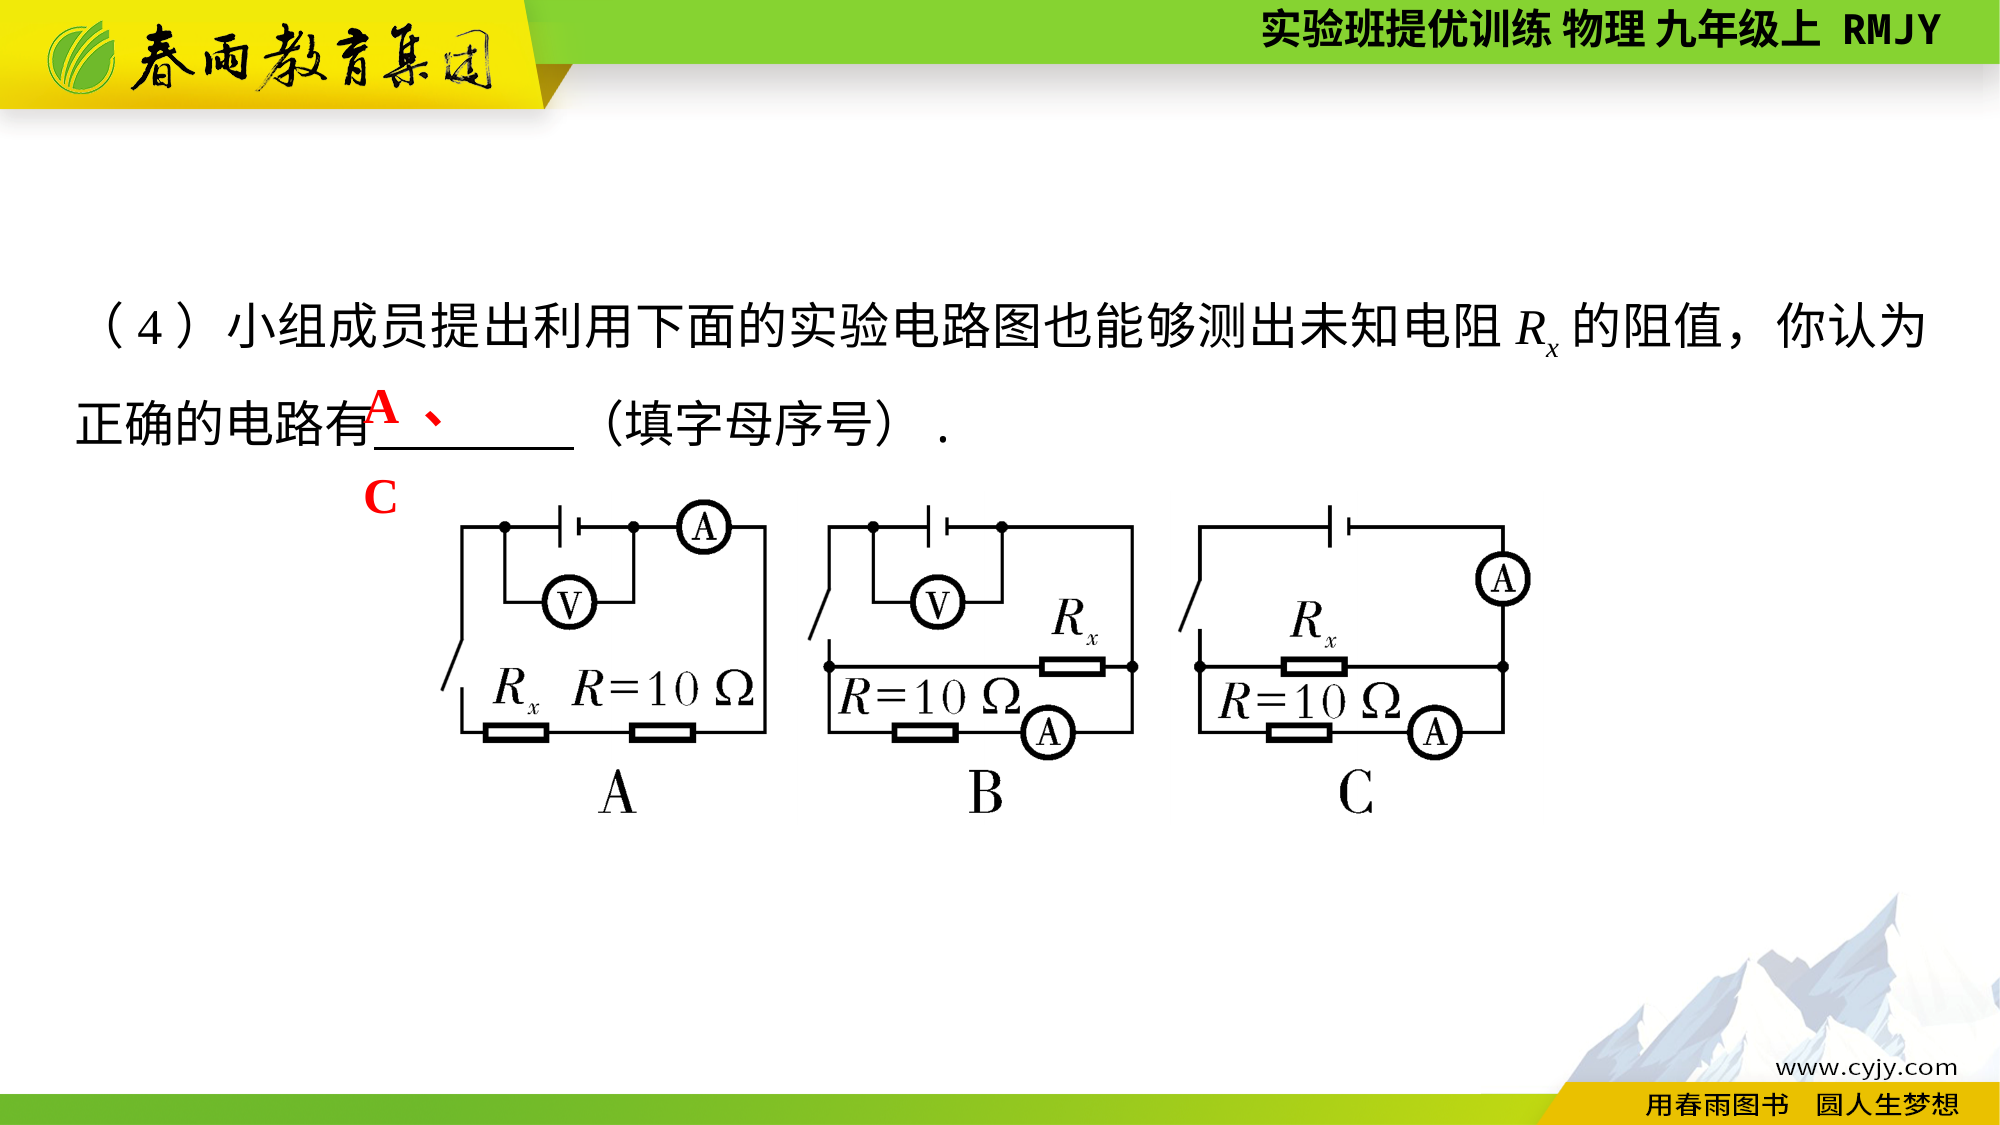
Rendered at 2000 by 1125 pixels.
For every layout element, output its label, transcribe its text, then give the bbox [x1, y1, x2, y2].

list （4）小组成员提出利用下面的实验电路图也能够测出未知电阻Rx的阻值，你认为正确的电路有 （填字母序号）. [59, 252, 1944, 439]
picture [0, 0, 2000, 1125]
text_box A、C [348, 336, 501, 441]
